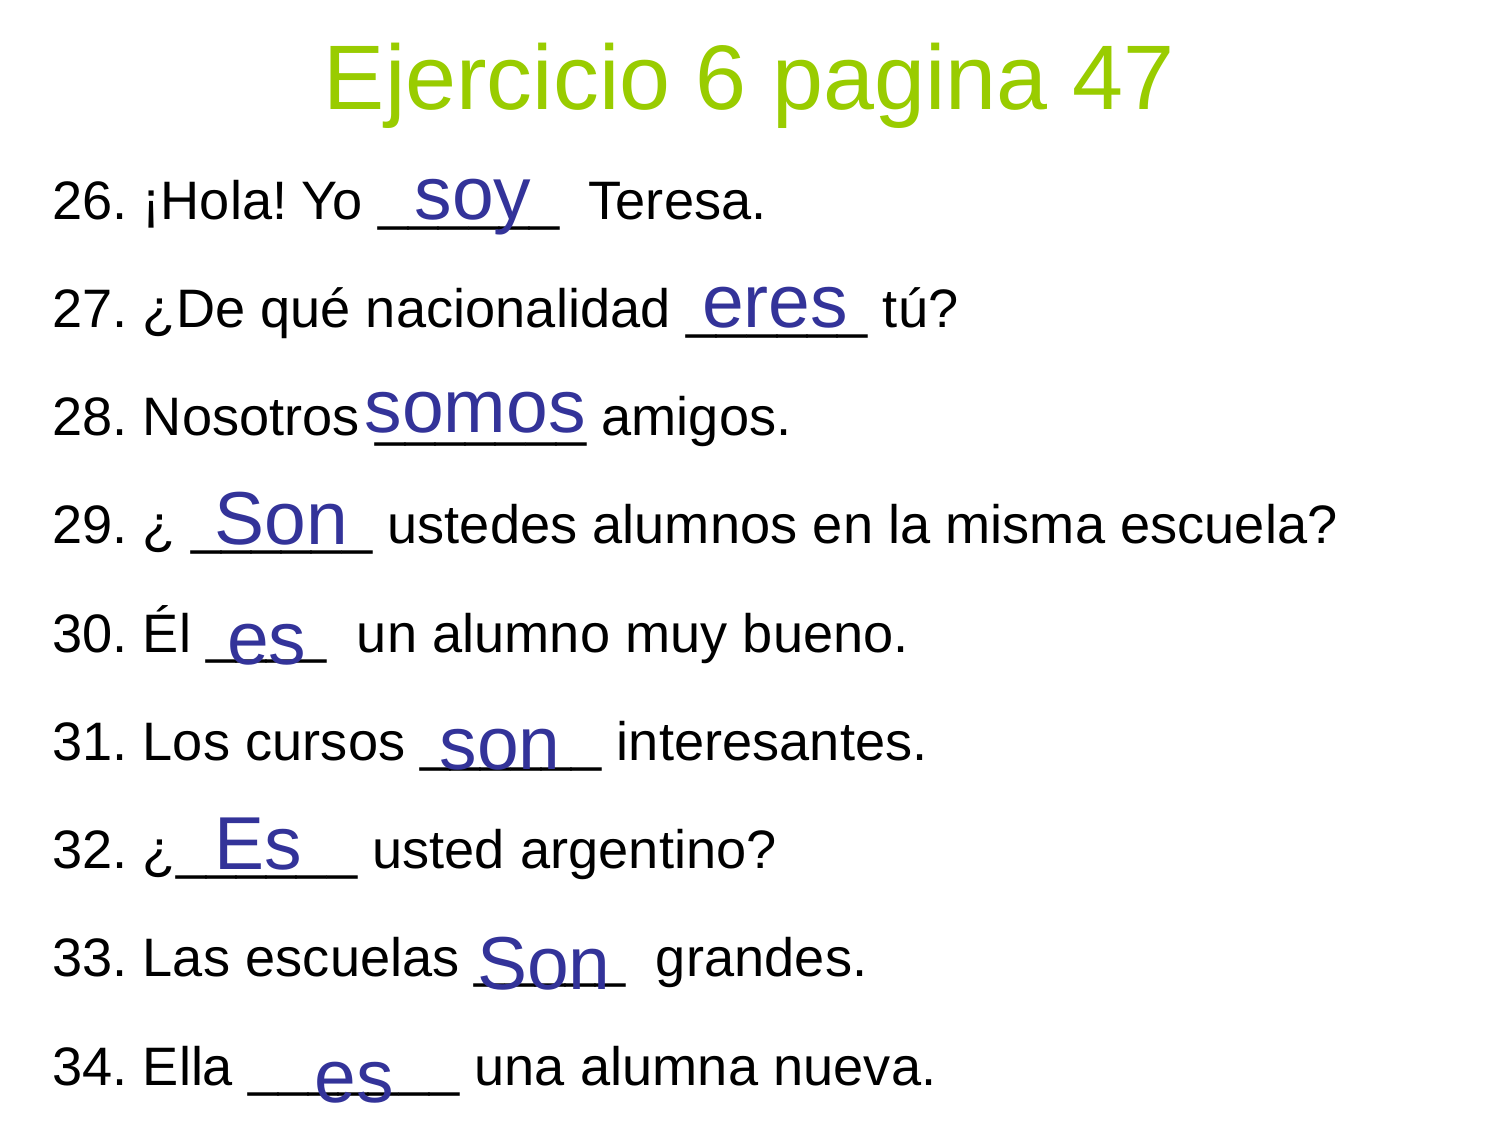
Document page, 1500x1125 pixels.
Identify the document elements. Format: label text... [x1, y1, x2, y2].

text_box es [299, 1019, 463, 1125]
text_box Son [199, 462, 438, 568]
text_box Son [462, 907, 688, 1012]
text_box son [424, 687, 650, 793]
text_box Es [199, 787, 363, 893]
title Ejercicio 6 pagina 47 [75, 0, 1425, 125]
text_box somos [349, 349, 713, 455]
text_box es [212, 582, 350, 687]
text_box eres [687, 244, 1000, 350]
text_box soy [399, 137, 713, 243]
list 26. ¡Hola! Yo ______ Teresa. 27. ¿De qué nacionalidad ______ tú? 28. Nosotros _______ amigos. 29. ¿ ______ ustedes alumnos en la misma escuela? 30. Él ____ un alumno muy bueno. 31. Los cursos ______ interesantes. 32. ¿______ usted argentino? 33. Las escuelas _____ grandes. 34. Ella _______ una alumna nueva. [37, 125, 1463, 1088]
